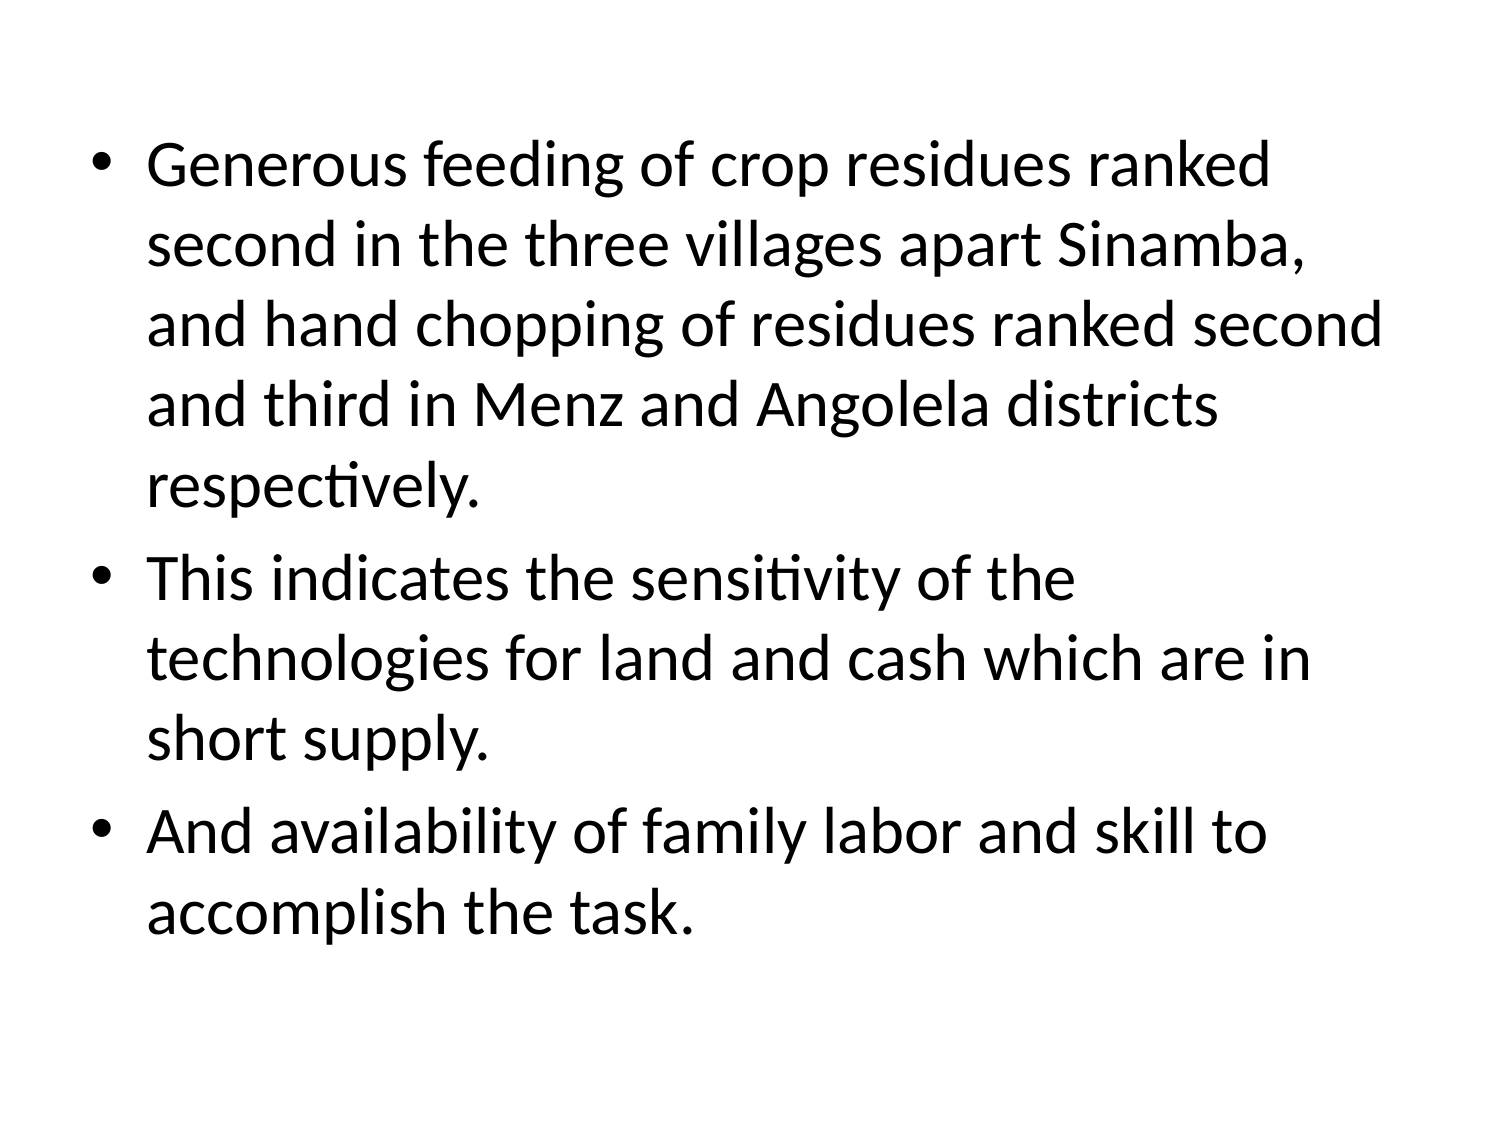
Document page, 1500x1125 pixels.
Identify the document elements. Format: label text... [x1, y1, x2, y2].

list Generous feeding of crop residues ranked second in the three villages apart Sinamba, and hand chopping of residues ranked second and third in Menz and Angolela districts respectively. This indicates the sensitivity of the technologies for land and cash which are in short supply. And availability of family labor and skill to accomplish the task. [75, 112, 1425, 1005]
